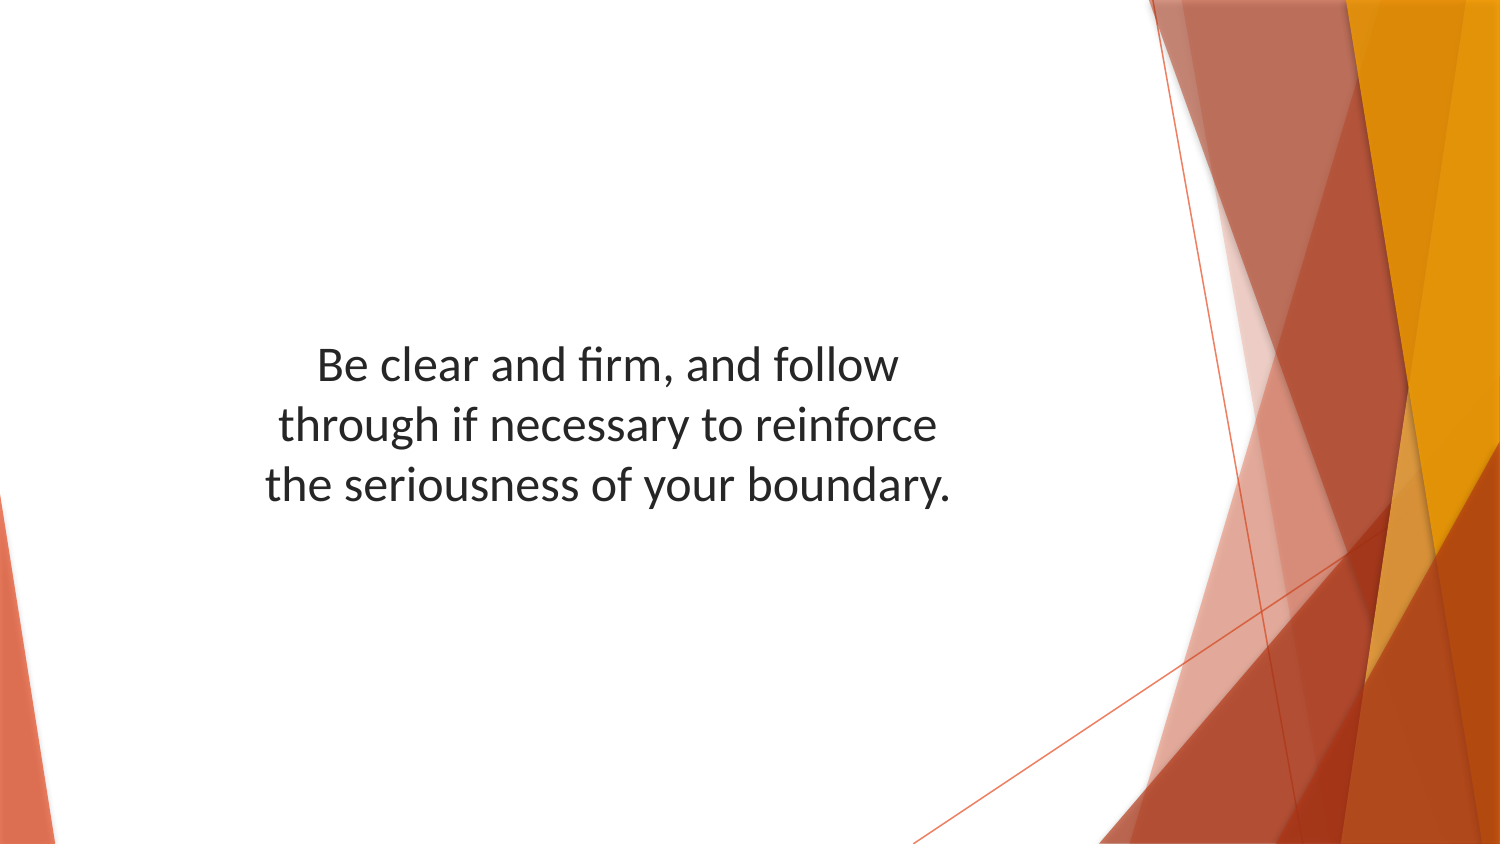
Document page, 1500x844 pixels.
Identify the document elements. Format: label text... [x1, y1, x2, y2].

list Be clear and firm, and follow through if necessary to reinforce the seriousness of your boundary. [242, 114, 975, 729]
